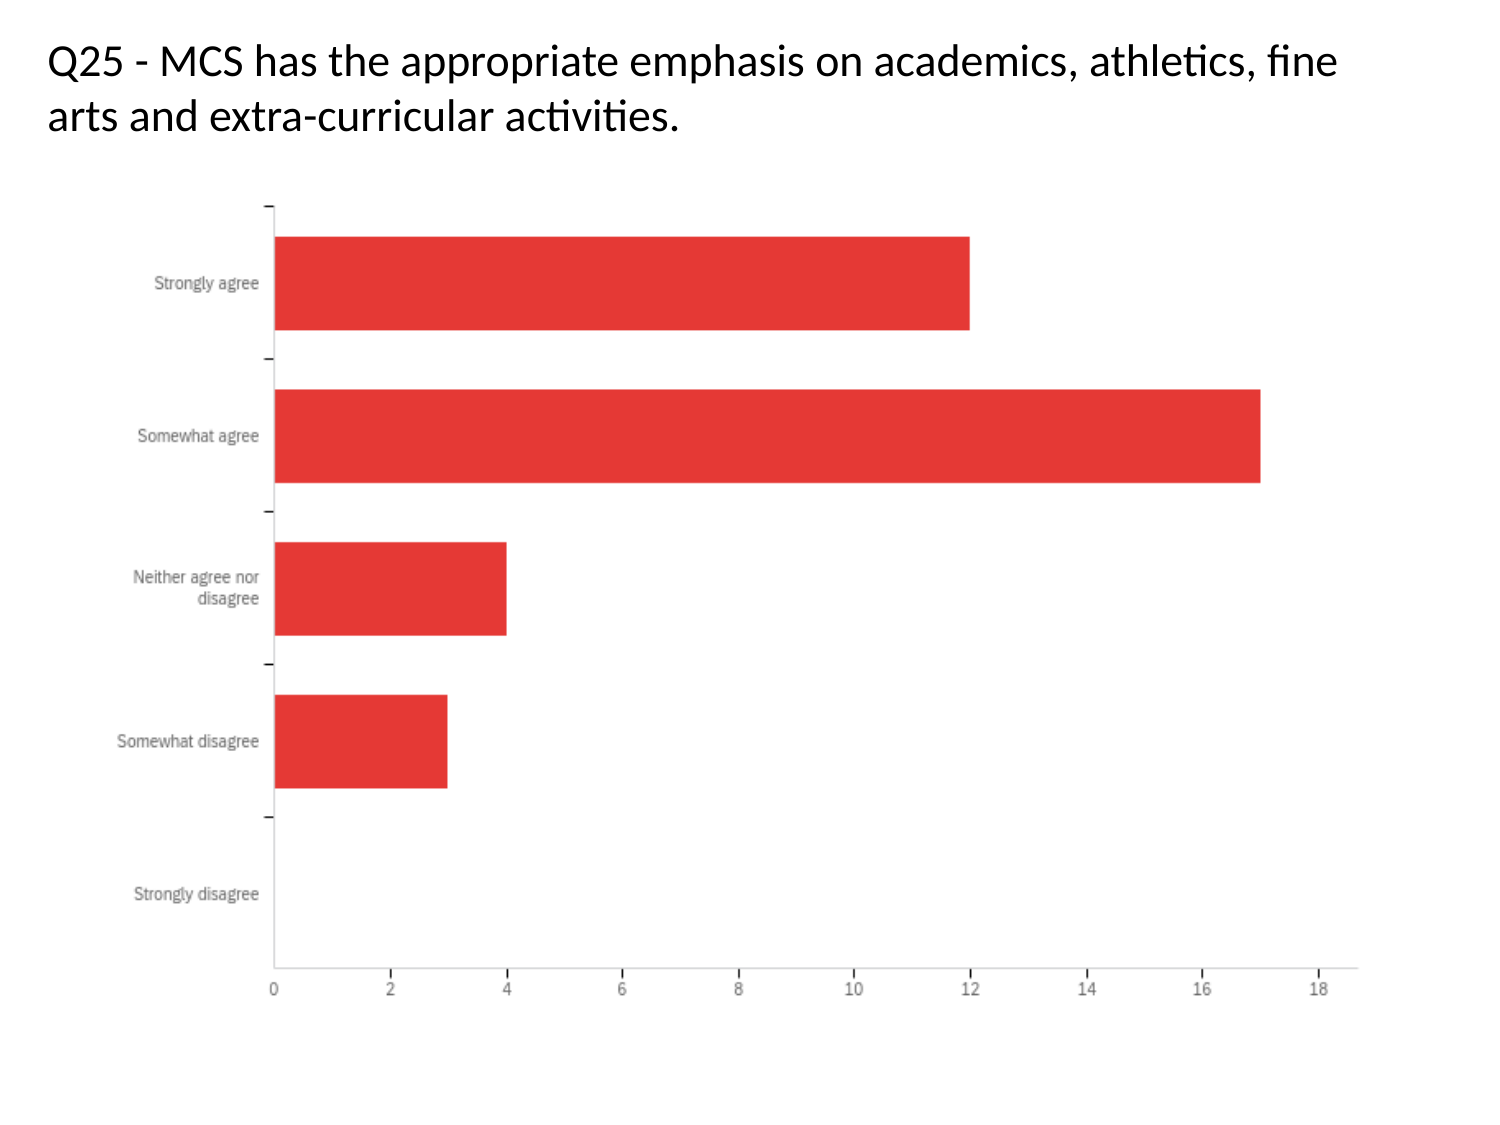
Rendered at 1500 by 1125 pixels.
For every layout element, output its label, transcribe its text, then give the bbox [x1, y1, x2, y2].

text_box Q25 - MCS has the appropriate emphasis on academics, athletics, fine arts and extra-curricular activities. [32, 22, 1383, 84]
picture [93, 196, 1407, 1018]
